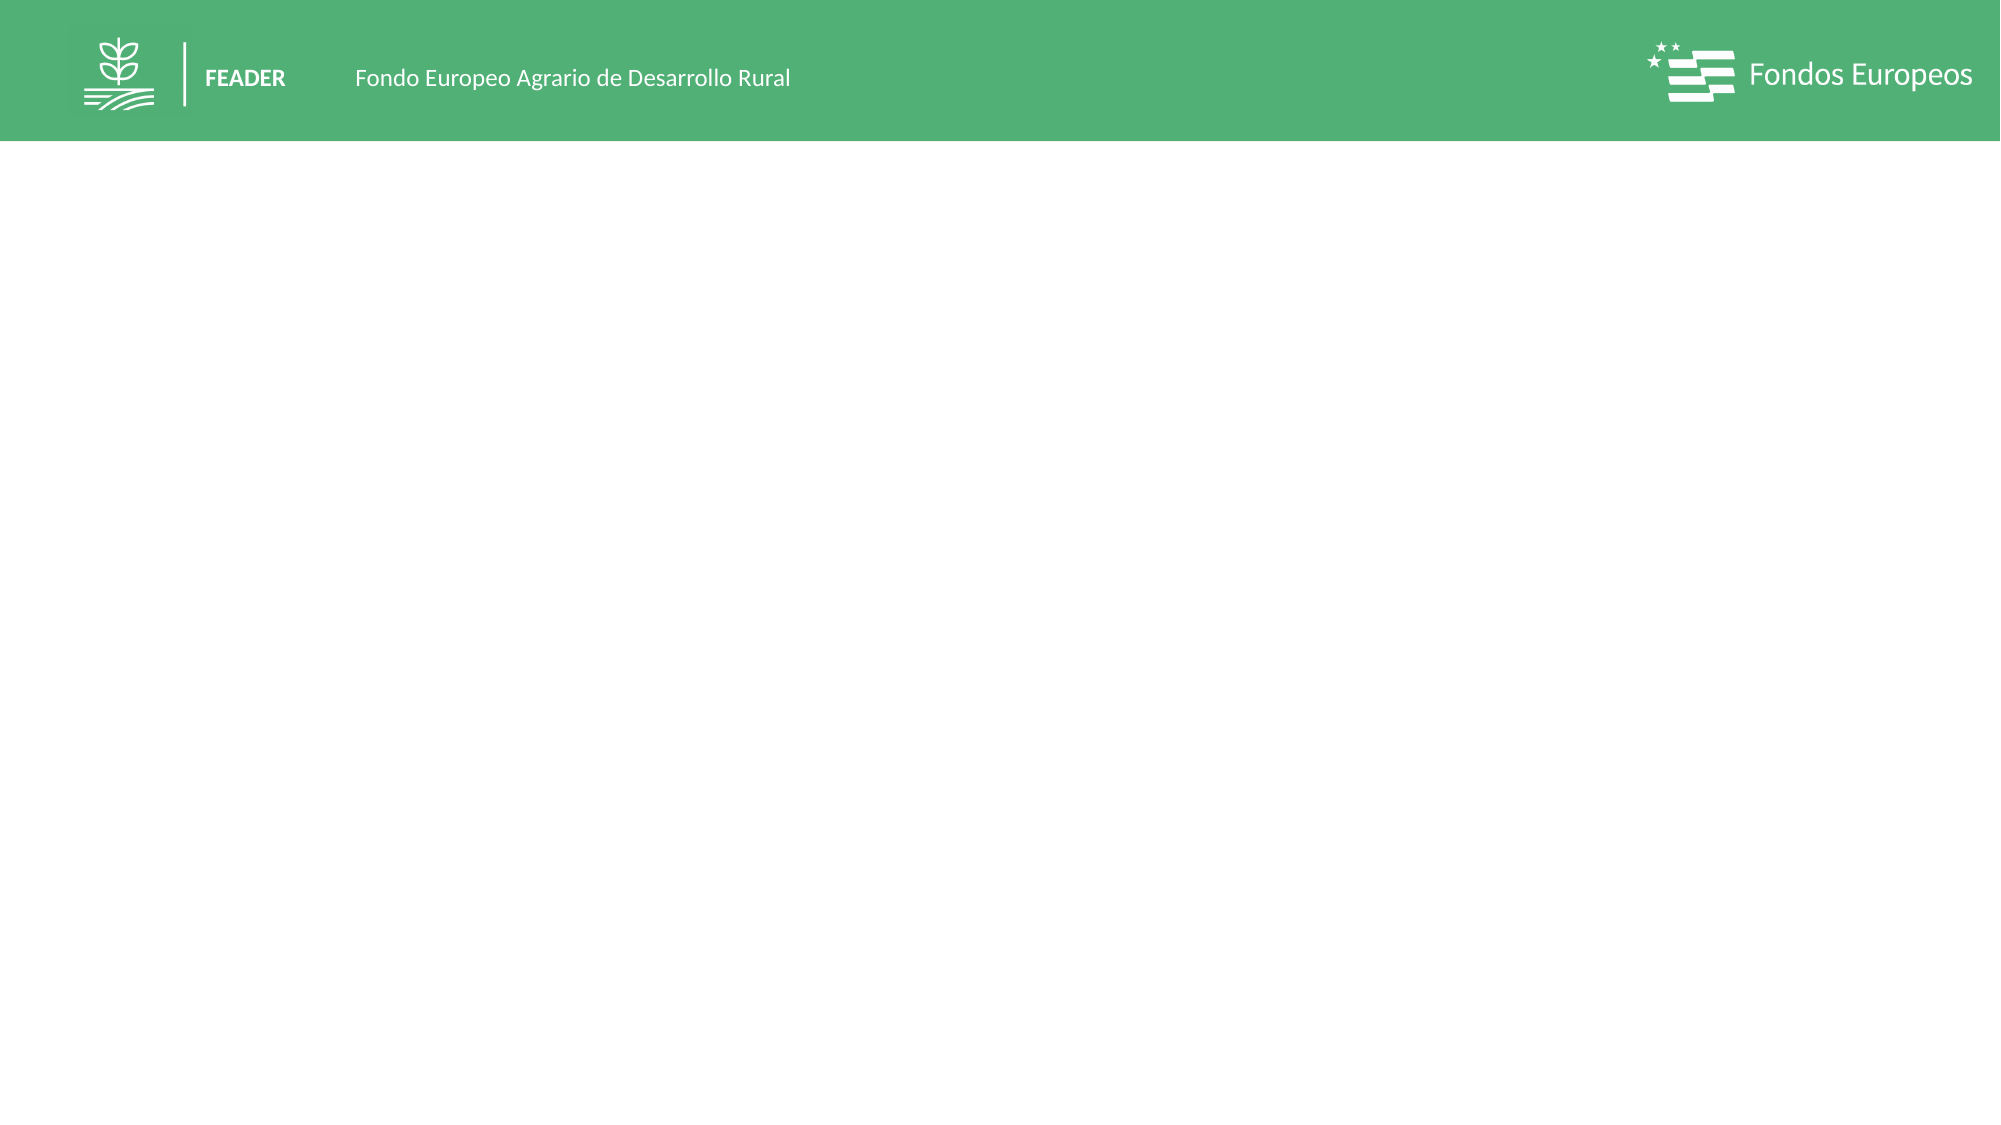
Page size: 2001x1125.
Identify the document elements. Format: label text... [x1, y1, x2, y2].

text_box FEADER Fondo Europeo Agrario de Desarrollo Rural [192, 54, 1146, 100]
text_box [0, 0, 2000, 142]
picture [68, 25, 192, 117]
picture [1640, 34, 1978, 107]
